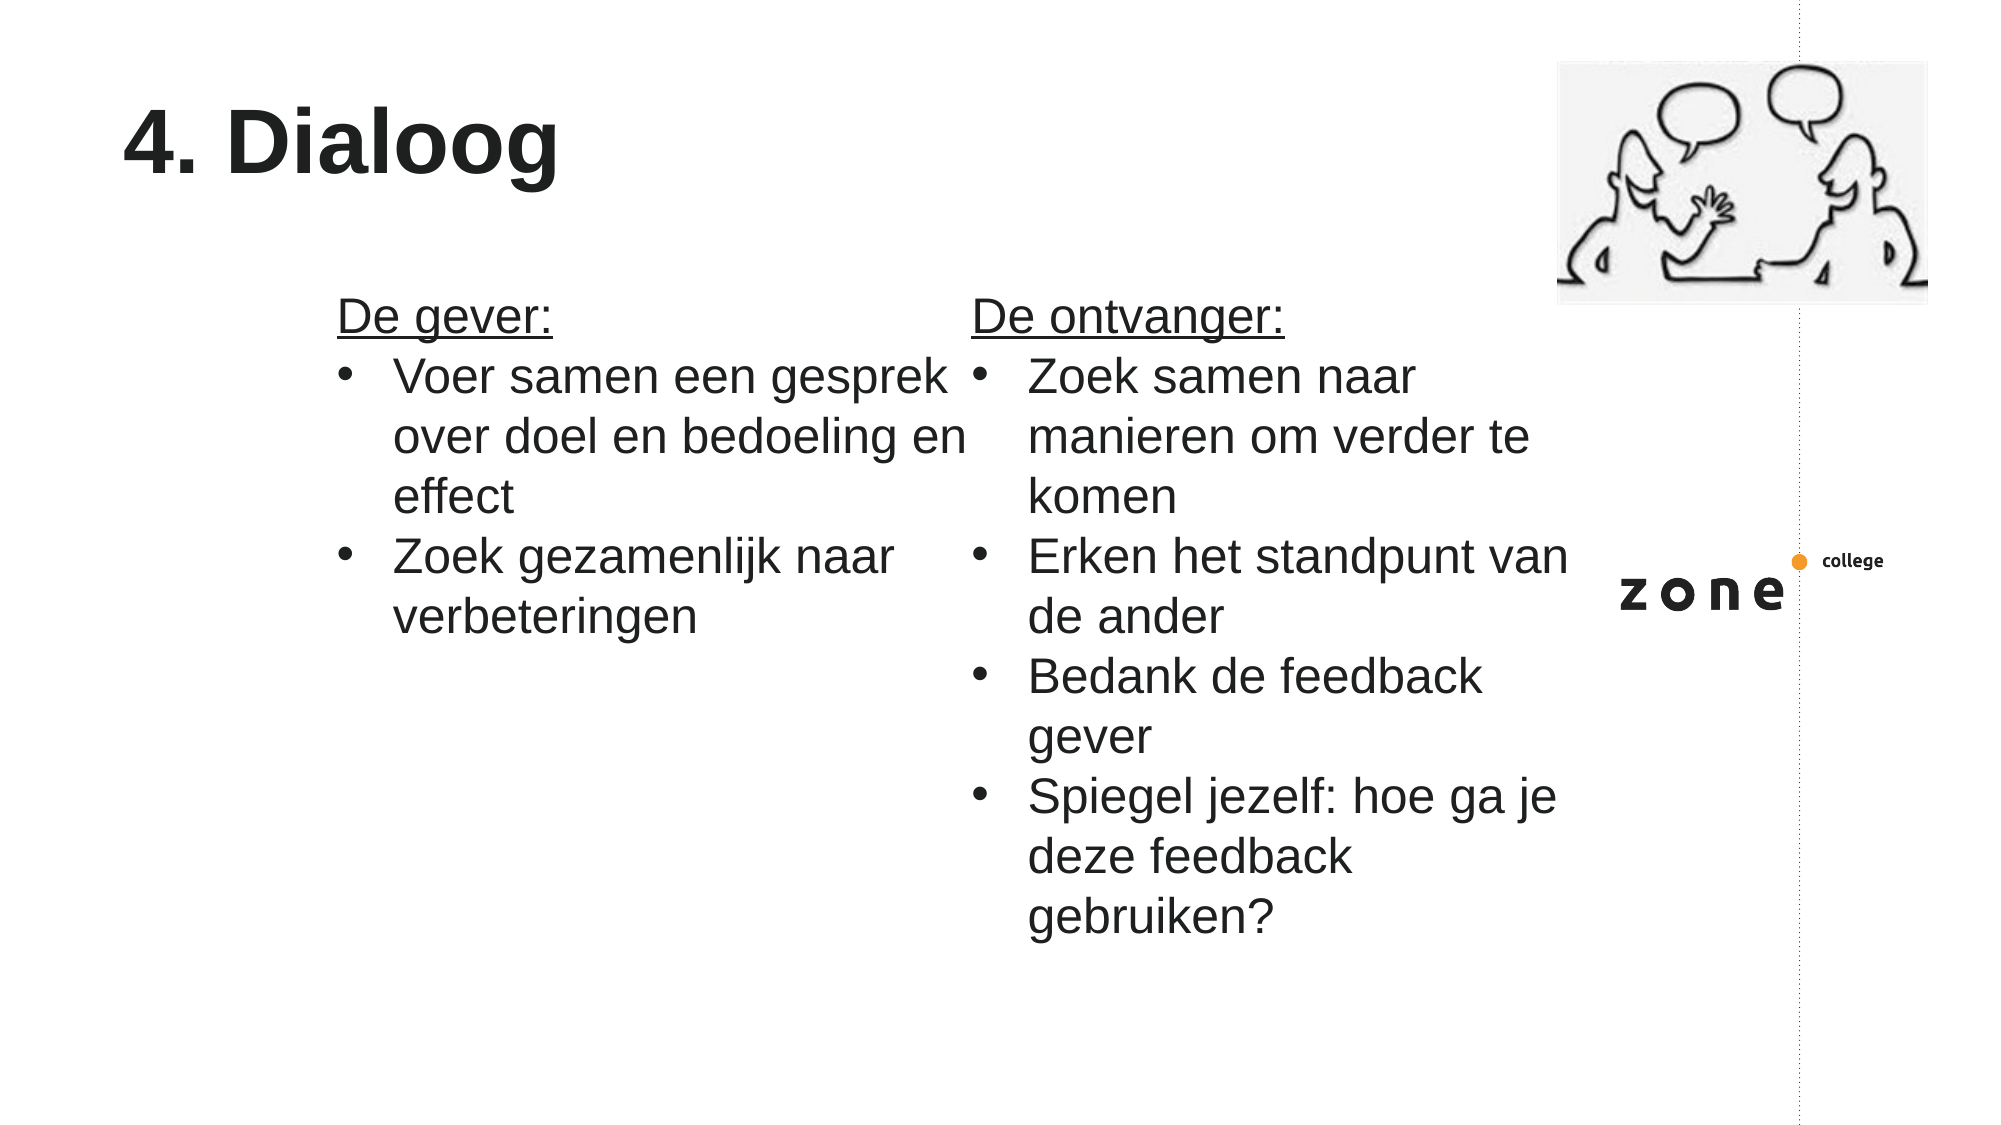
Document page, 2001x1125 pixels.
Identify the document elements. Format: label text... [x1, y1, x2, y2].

picture [1557, 0, 2001, 1125]
title 4. Dialoog [124, 94, 1557, 272]
list De gever: Voer samen een gesprek over doel en bedoeling en effect Zoek gezamenlijk naar verbeteringen De ontvanger: Zoek samen naar manieren om verder te komen Erken het standpunt van de ander Bedank de feedback gever Spiegel jezelf: hoe ga je deze feedback gebruiken? [336, 283, 1607, 998]
